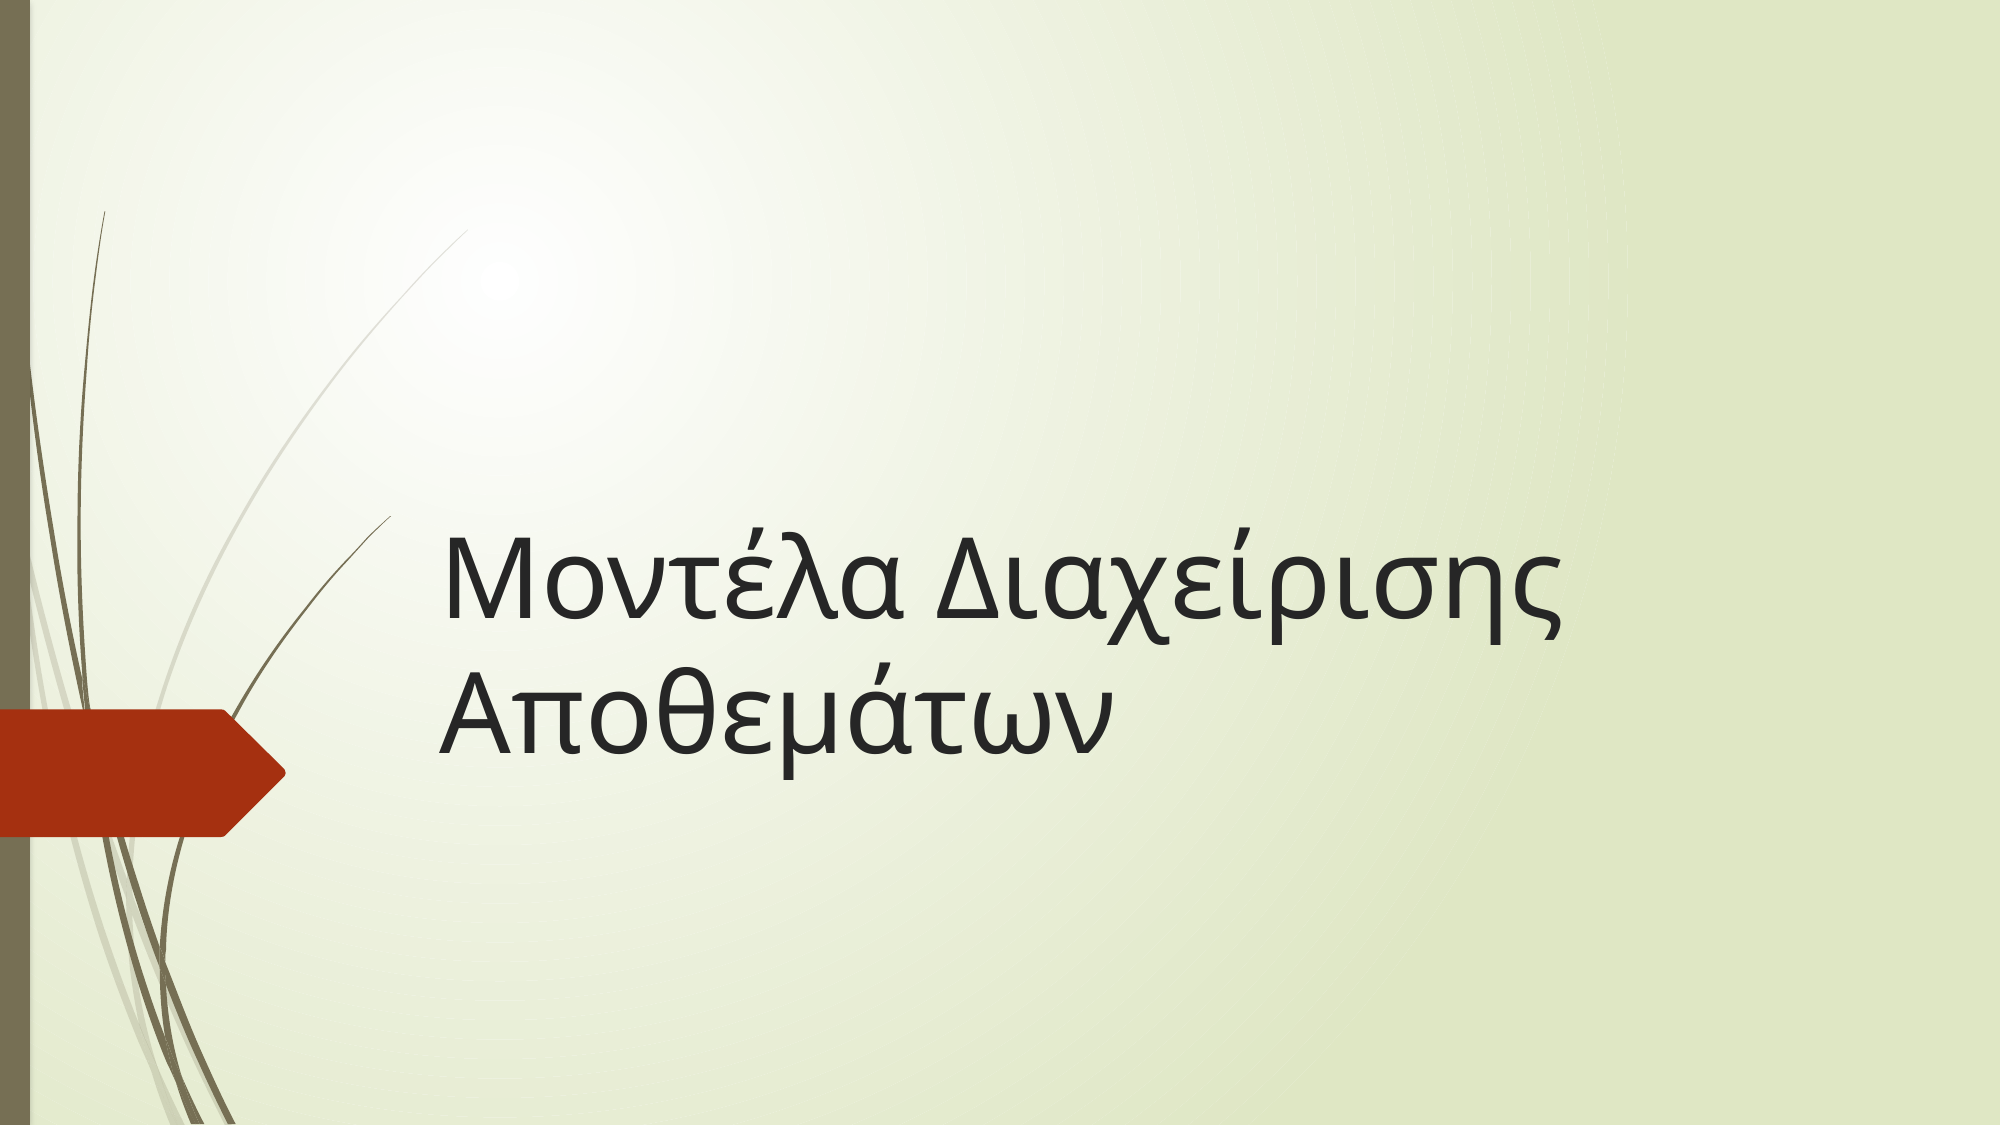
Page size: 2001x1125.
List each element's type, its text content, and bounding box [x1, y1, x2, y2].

subtitle [424, 783, 1888, 969]
title Μοντέλα Διαχείρισης Αποθεμάτων [424, 412, 1888, 783]
